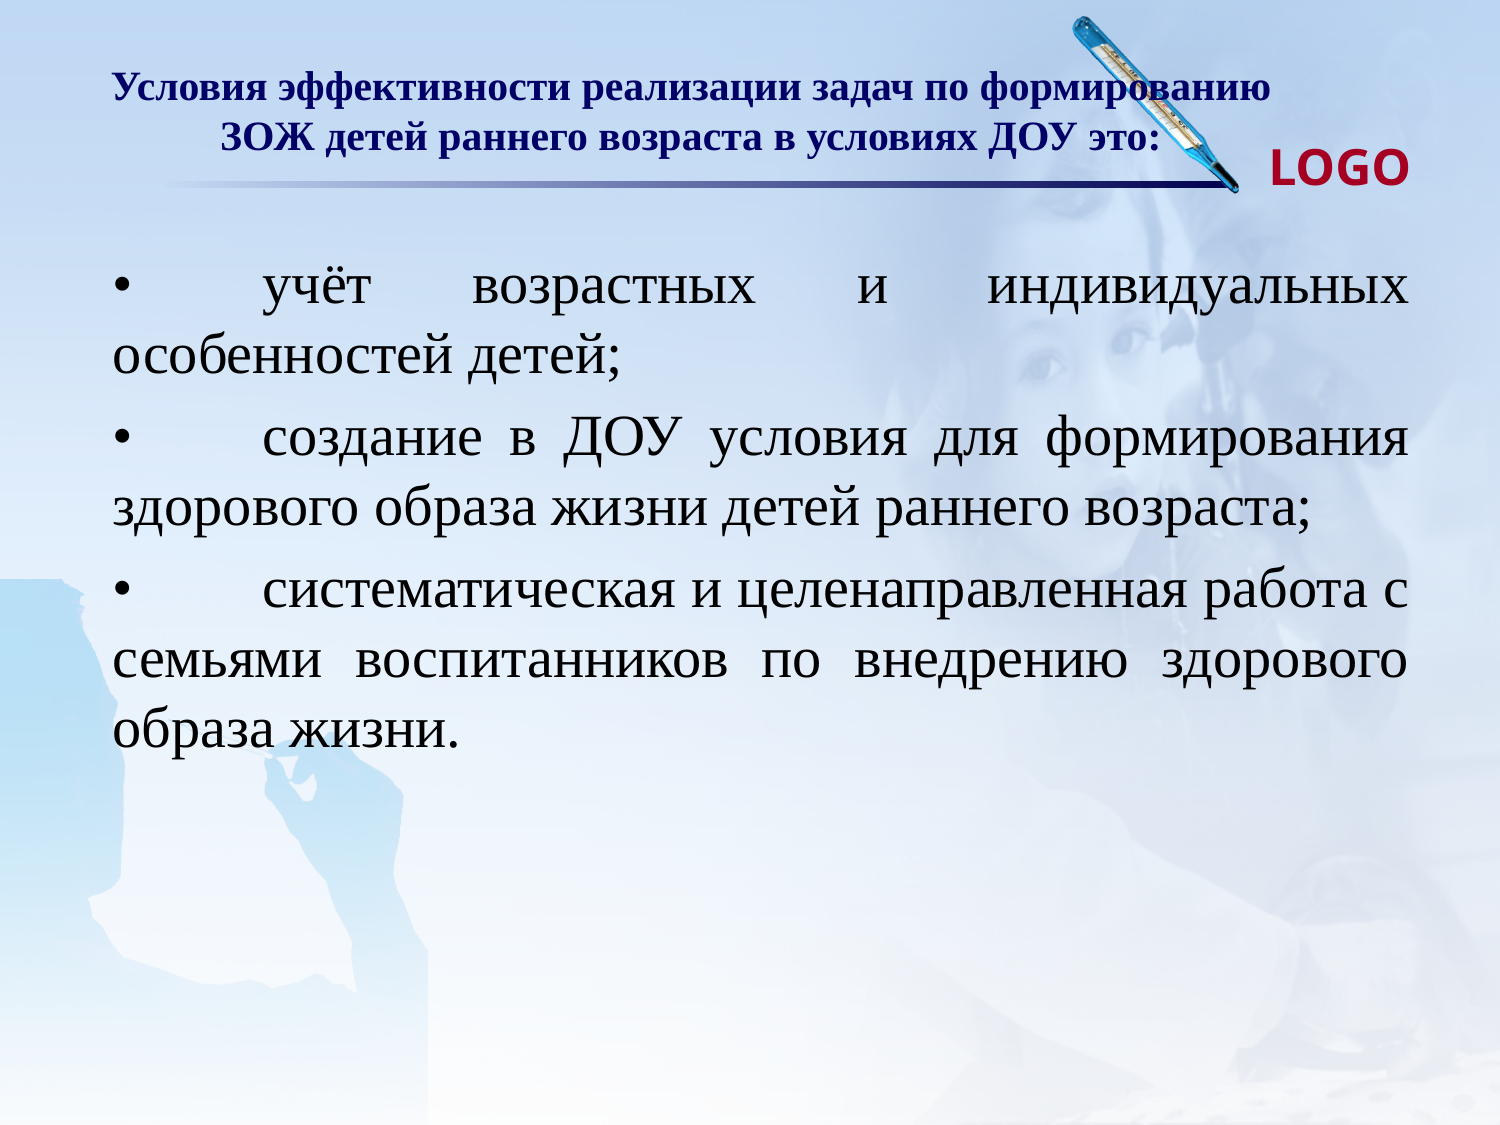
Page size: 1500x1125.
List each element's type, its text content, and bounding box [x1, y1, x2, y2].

list • учёт возрастных и индивидуальных особенностей детей; • создание в ДОУ условия для формирования здорового образа жизни детей раннего возраста; • систематическая и целенаправленная работа с семьями воспитанников по внедрению здорового образа жизни. [97, 237, 1425, 1056]
picture [0, 0, 1500, 1125]
title Условия эффективности реализации задач по формированию ЗОЖ детей раннего возраста в условиях ДОУ это: [53, 57, 1329, 162]
